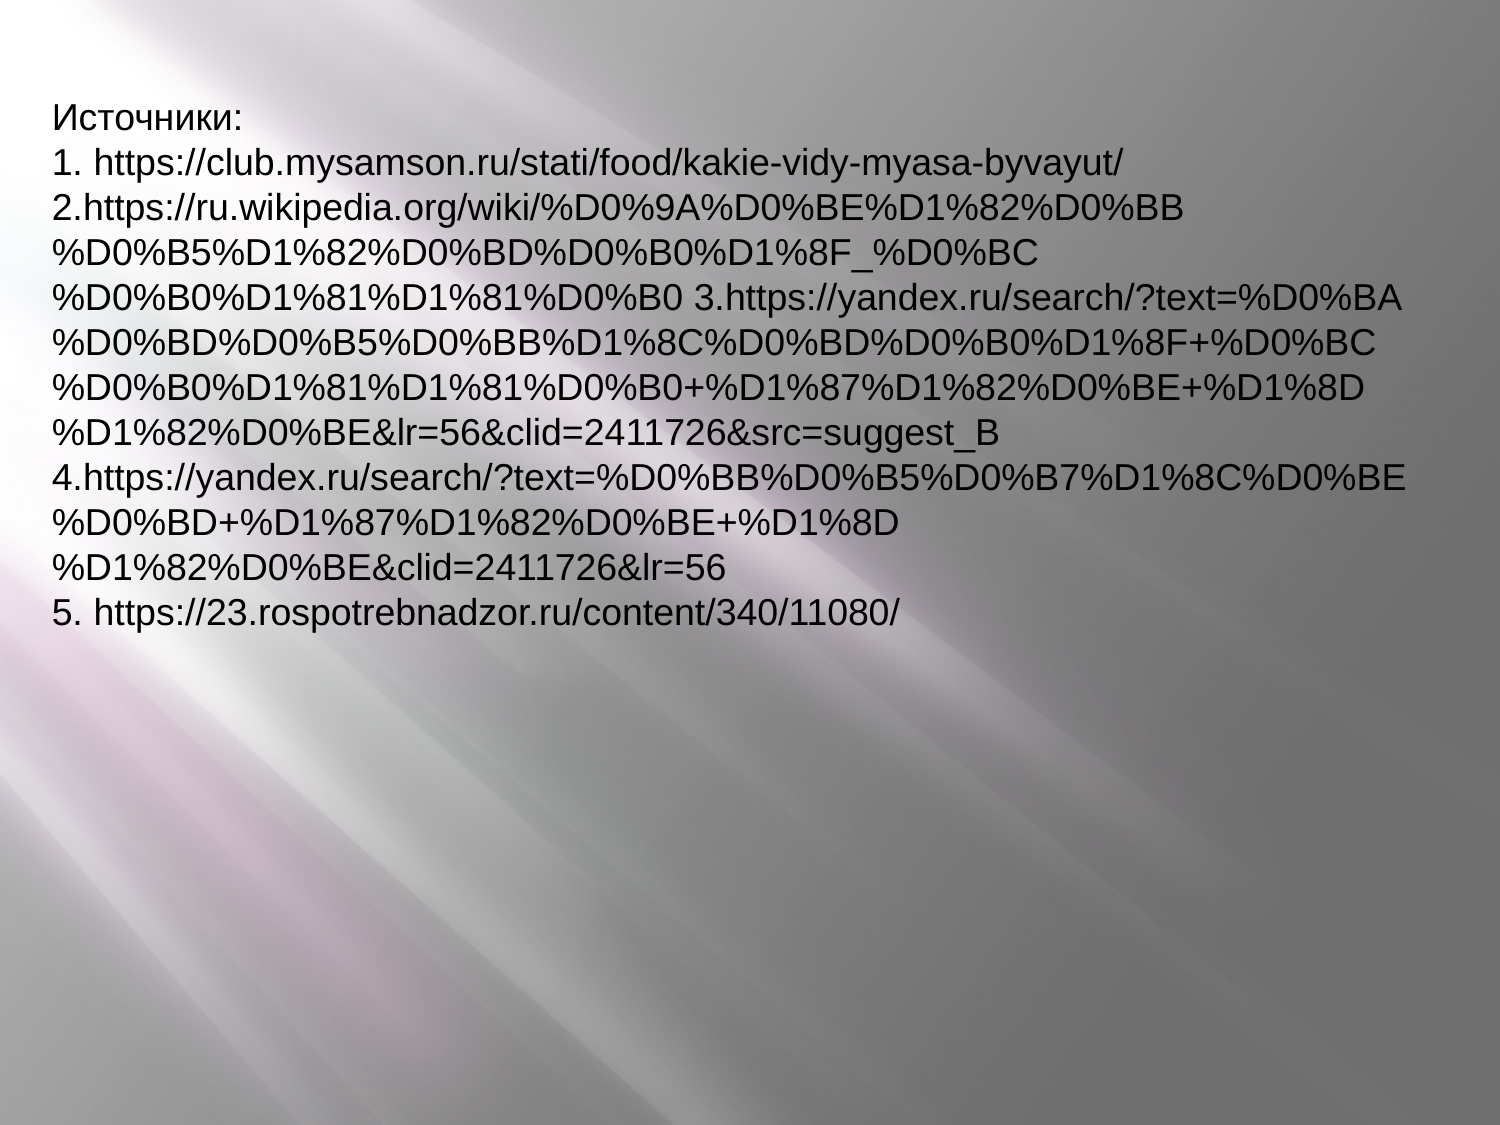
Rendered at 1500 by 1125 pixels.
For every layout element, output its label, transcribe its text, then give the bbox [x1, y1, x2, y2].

text_box Источники: 1. https://club.mysamson.ru/stati/food/kakie-vidy-myasa-byvayut/ 2.https://ru.wikipedia.org/wiki/%D0%9A%D0%BE%D1%82%D0%BB%D0%B5%D1%82%D0%BD%D0%B0%D1%8F_%D0%BC%D0%B0%D1%81%D1%81%D0%B0 3.https://yandex.ru/search/?text=%D0%BA%D0%BD%D0%B5%D0%BB%D1%8C%D0%BD%D0%B0%D1%8F+%D0%BC%D0%B0%D1%81%D1%81%D0%B0+%D1%87%D1%82%D0%BE+%D1%8D%D1%82%D0%BE&lr=56&clid=2411726&src=suggest_B 4.https://yandex.ru/search/?text=%D0%BB%D0%B5%D0%B7%D1%8C%D0%BE%D0%BD+%D1%87%D1%82%D0%BE+%D1%8D%D1%82%D0%BE&clid=2411726&lr=56 5. https://23.rospotrebnadzor.ru/content/340/11080/ [37, 85, 1436, 641]
picture [0, 0, 1500, 1125]
